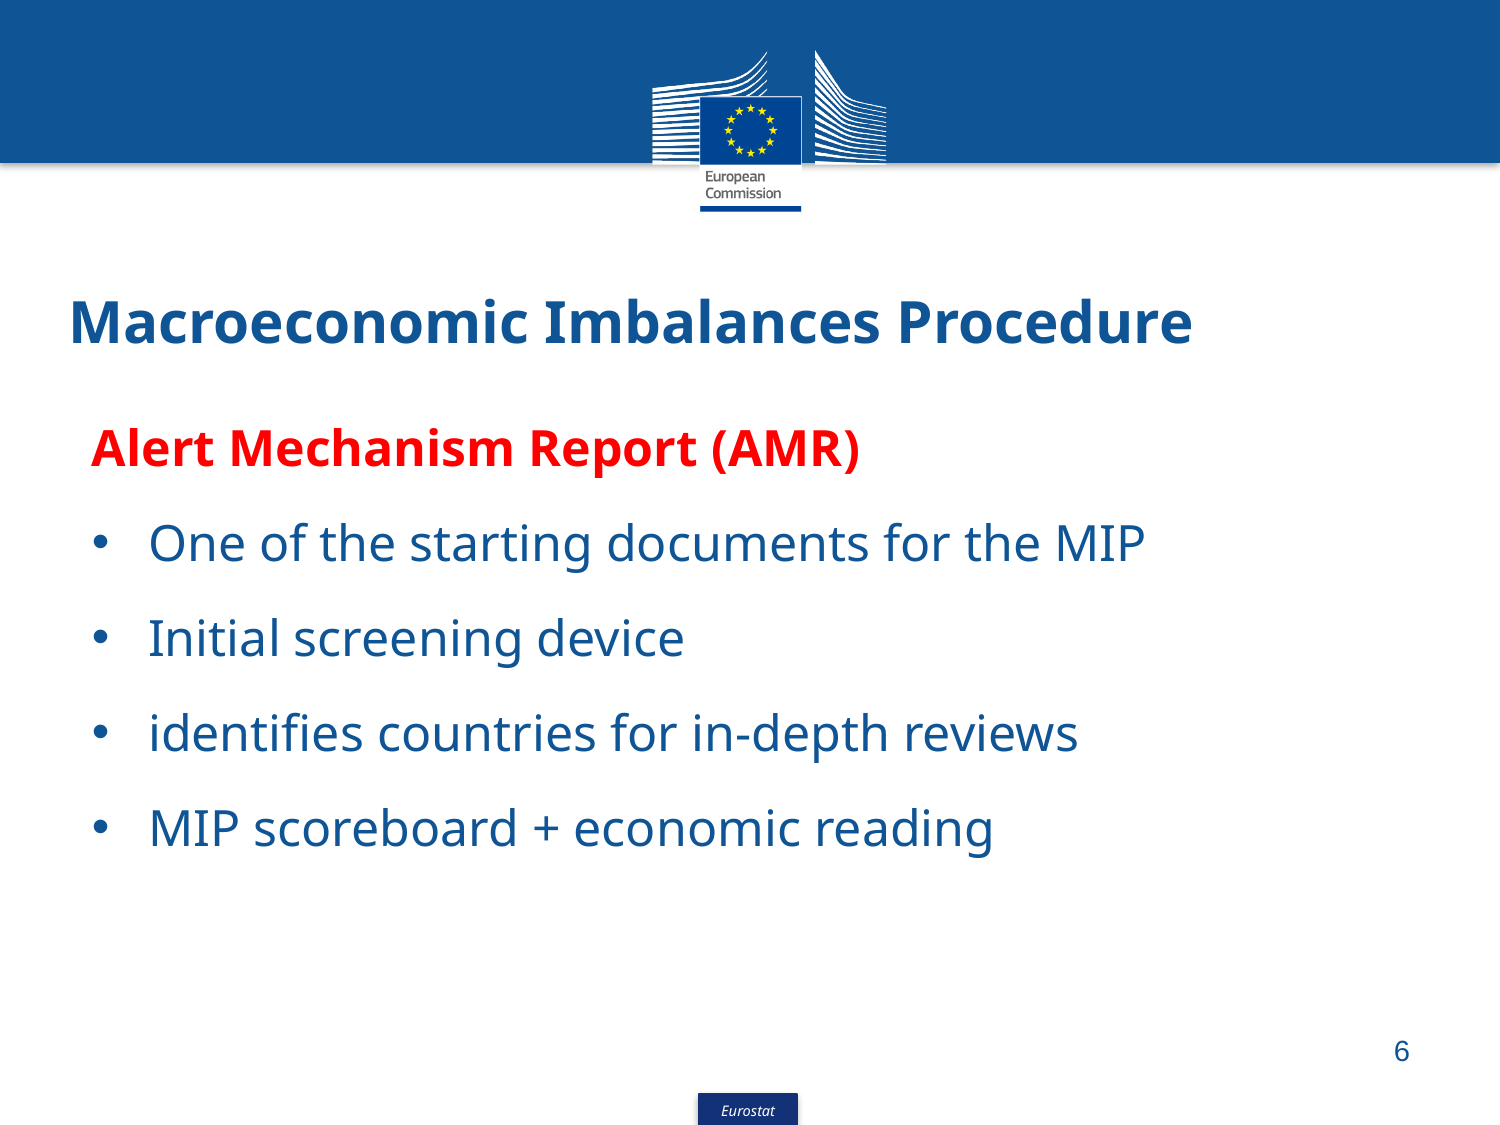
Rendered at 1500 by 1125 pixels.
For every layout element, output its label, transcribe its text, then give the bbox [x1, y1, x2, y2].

title Macroeconomic Imbalances Procedure [53, 243, 1404, 398]
slide_number 6 [1074, 1024, 1426, 1103]
list Alert Mechanism Report (AMR) One of the starting documents for the MIP Initial screening device identifies countries for in-depth reviews MIP scoreboard + economic reading [76, 408, 1427, 1035]
